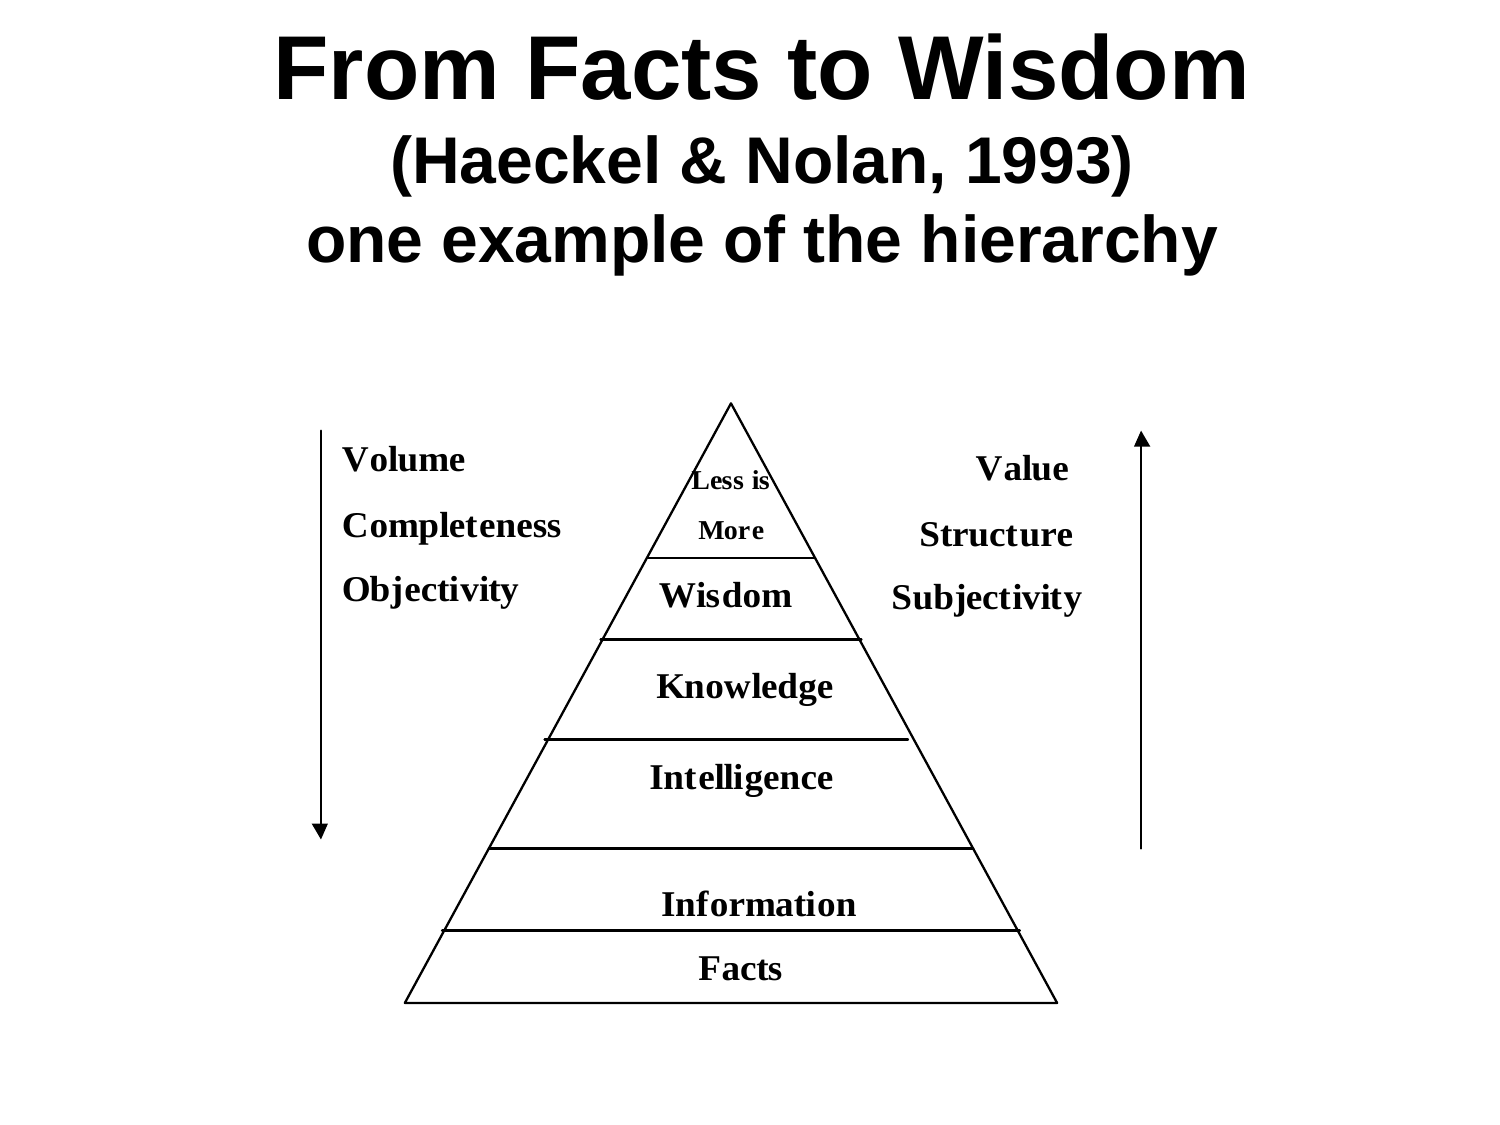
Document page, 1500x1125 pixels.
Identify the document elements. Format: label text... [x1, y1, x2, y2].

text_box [162, 312, 1276, 1125]
title From Facts to Wisdom (Haeckel & Nolan, 1993) one example of the hierarchy [125, 0, 1400, 285]
